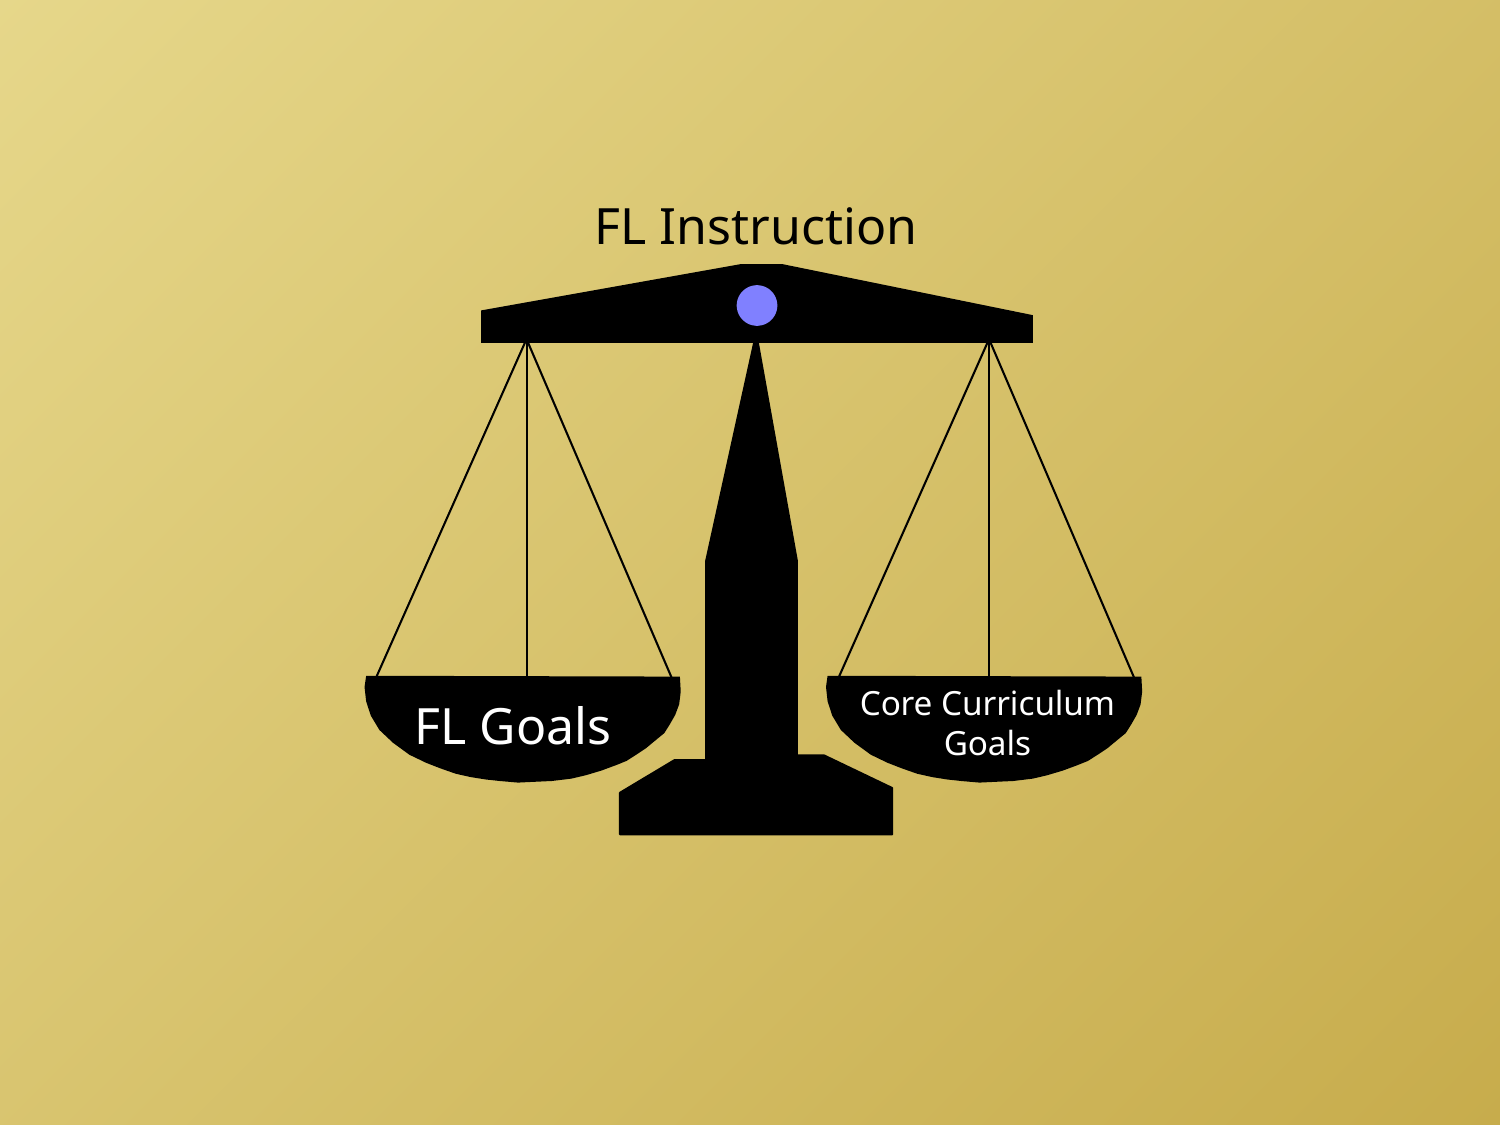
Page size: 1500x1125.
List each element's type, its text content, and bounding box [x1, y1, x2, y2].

text_box FL Instruction [562, 187, 950, 260]
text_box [362, 262, 1144, 838]
